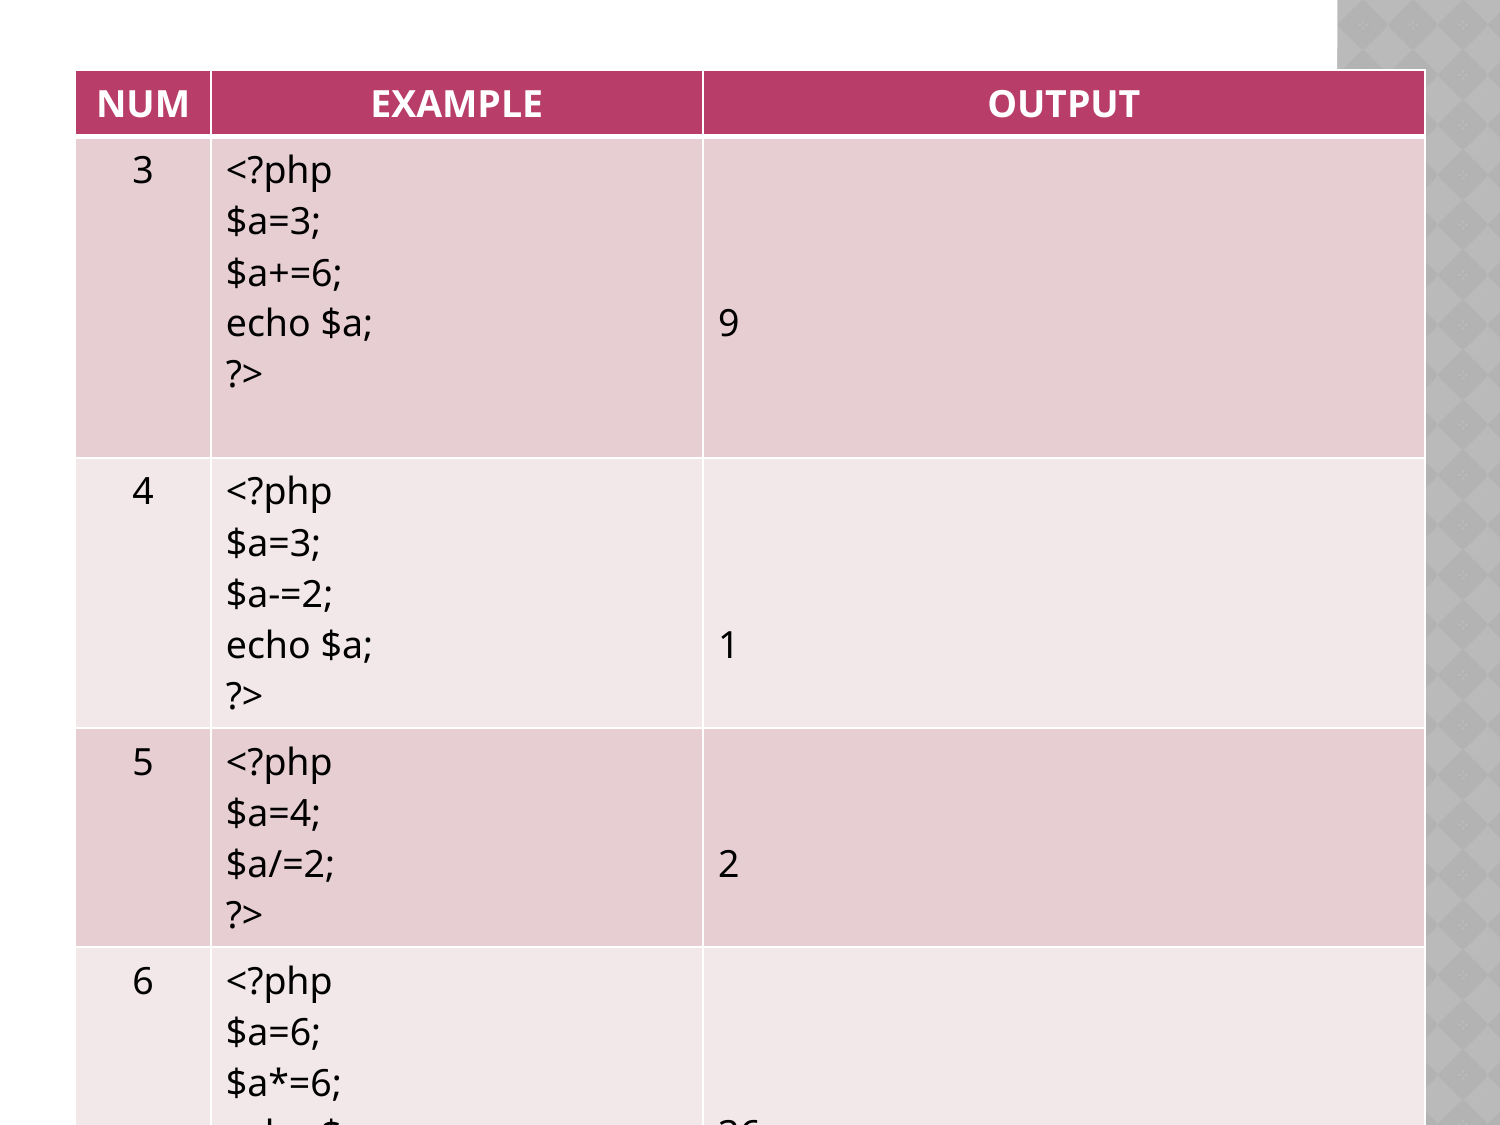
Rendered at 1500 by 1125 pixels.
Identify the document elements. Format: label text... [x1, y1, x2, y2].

table_cell 3 [76, 139, 210, 457]
table_cell <?php $a=3; $a-=2; echo $a; ?> [212, 459, 702, 727]
table_header EXAMPLE [212, 71, 702, 134]
table_cell 1 [704, 459, 1424, 727]
table_cell 9 [704, 139, 1424, 457]
table_cell <?php $a=3; $a+=6; echo $a; ?> [212, 139, 702, 457]
table_cell 36 [704, 948, 1424, 1125]
table_cell <?php $a=6; $a*=6; echo $a; ?> [212, 948, 702, 1125]
table_cell <?php $a=4; $a/=2; ?> [212, 729, 702, 946]
table_header OUTPUT [704, 71, 1424, 134]
table_cell 2 [704, 729, 1424, 946]
table_header NUM [76, 71, 210, 134]
table_cell 6 [76, 948, 210, 1125]
table_cell 5 [76, 729, 210, 946]
table_cell 4 [76, 459, 210, 727]
